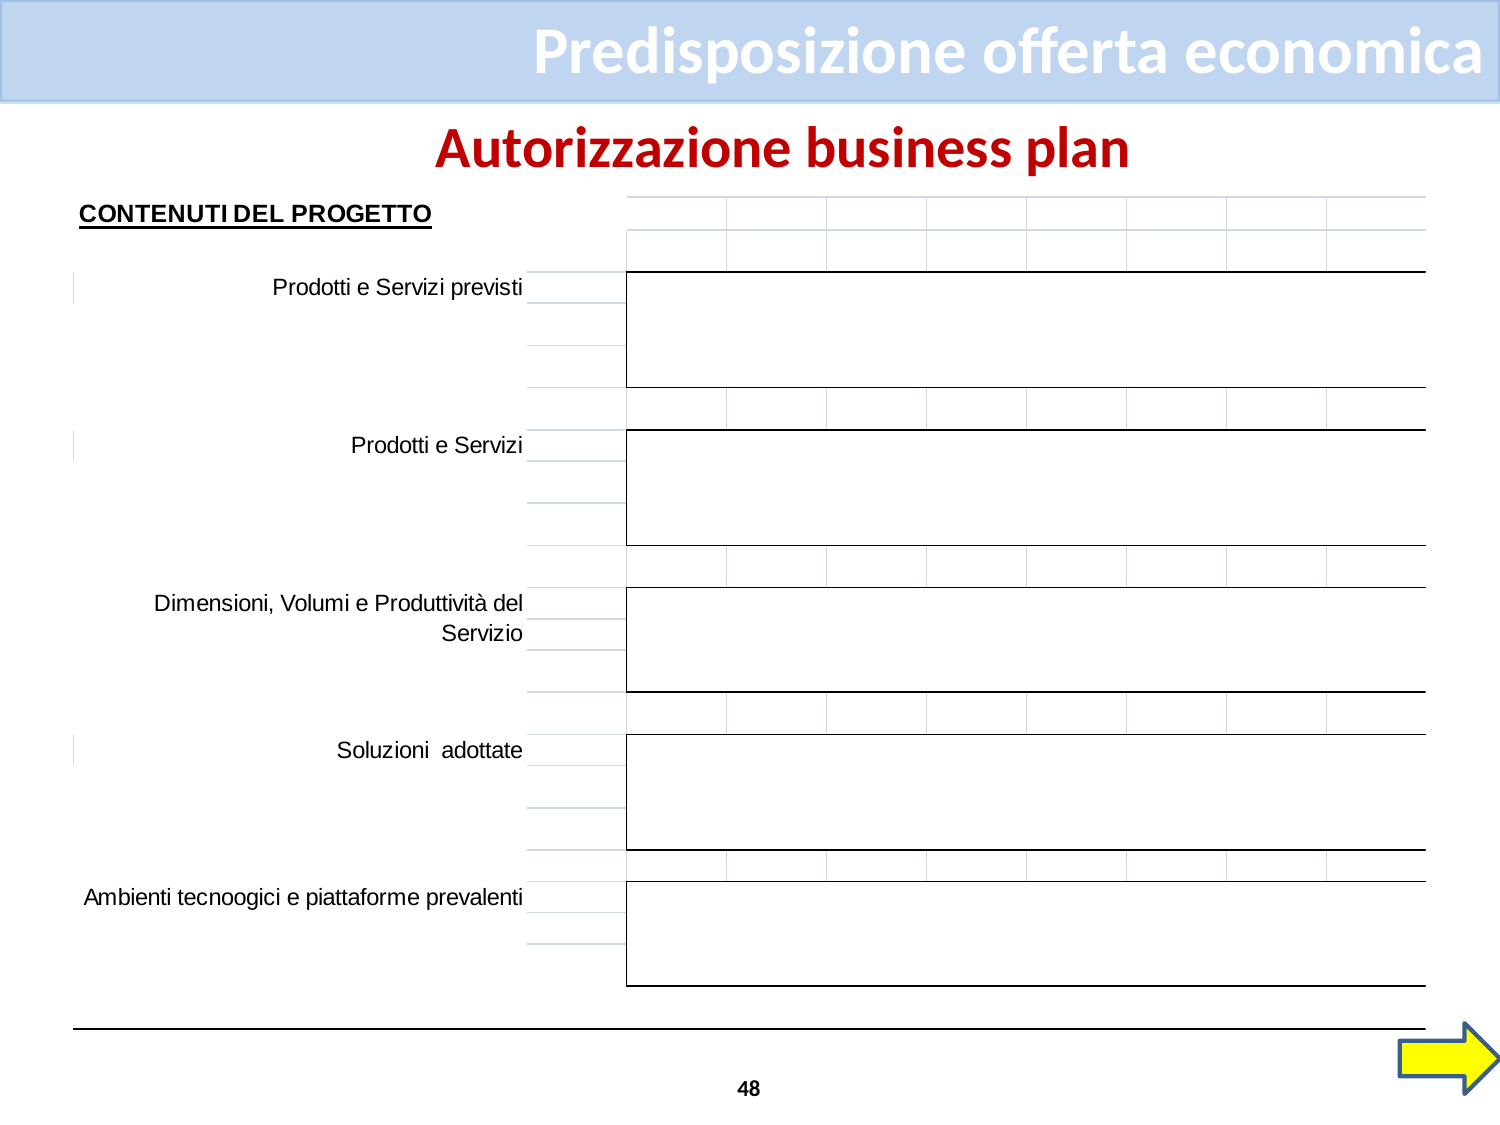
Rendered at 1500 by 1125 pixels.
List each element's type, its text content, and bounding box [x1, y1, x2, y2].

text_box [1397, 1021, 1500, 1096]
text_box Predisposizione offerta economica [407, 0, 1500, 95]
picture [72, 196, 1428, 1031]
text_box 48 [573, 1057, 924, 1118]
text_box Autorizzazione business plan [4, 101, 1500, 185]
